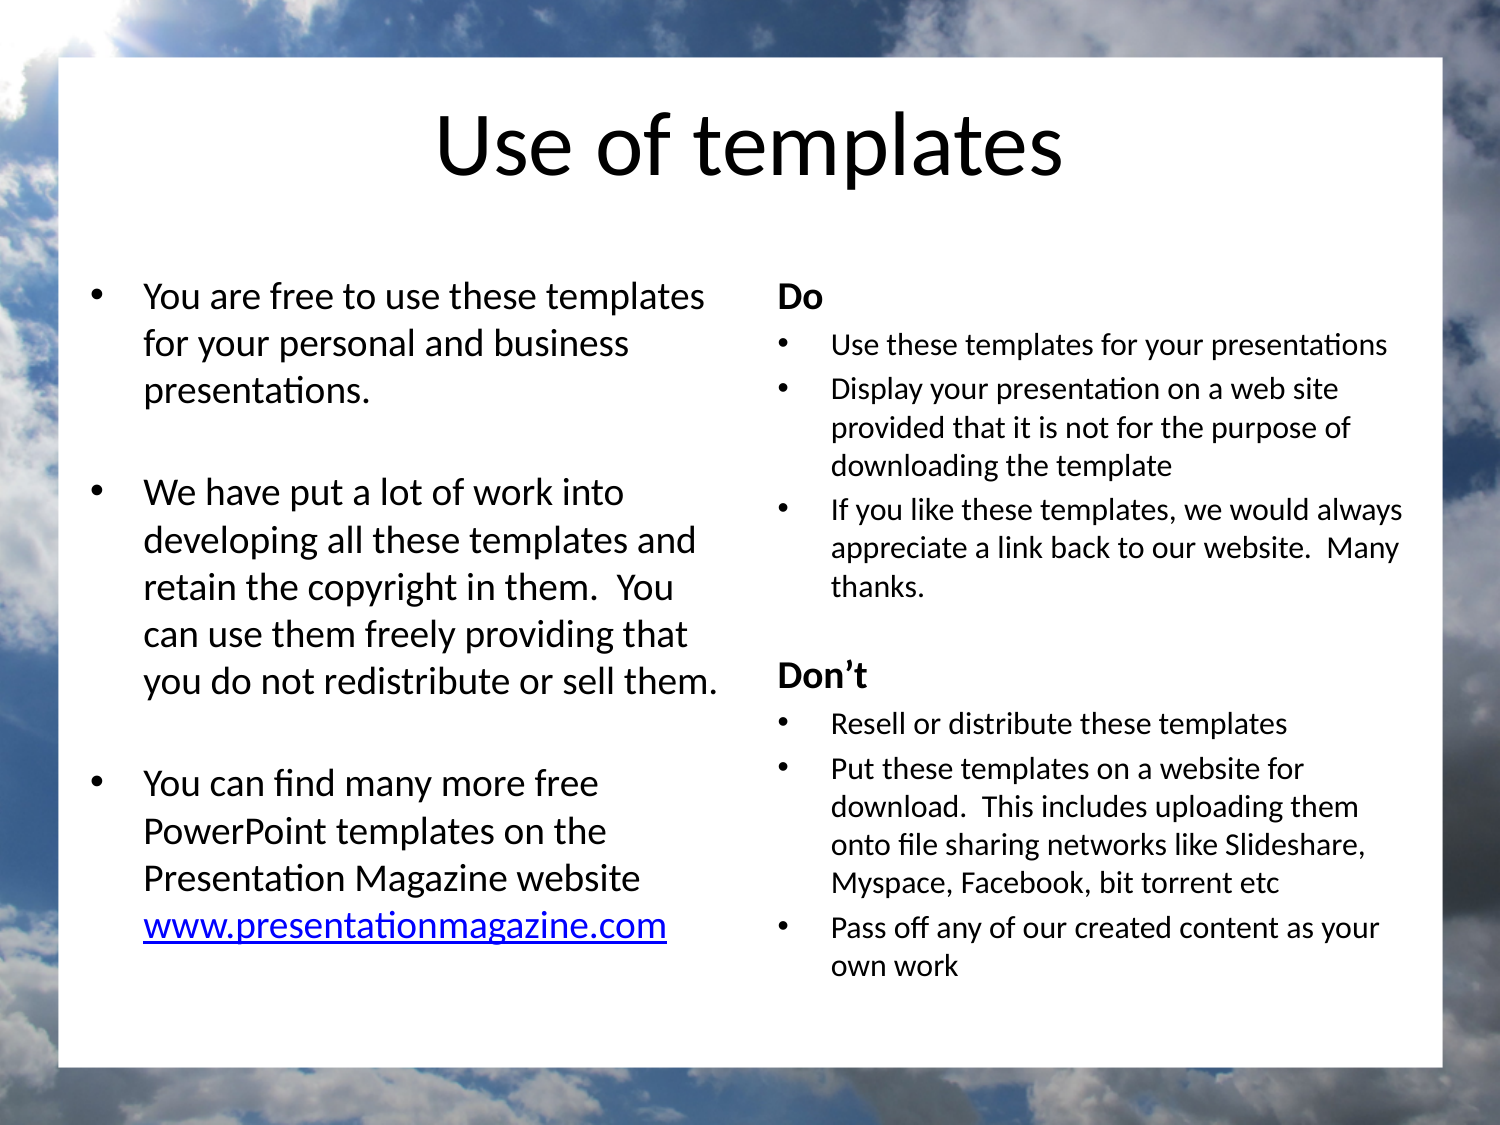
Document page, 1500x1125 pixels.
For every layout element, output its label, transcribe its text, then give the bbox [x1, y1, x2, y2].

list Do Use these templates for your presentations Display your presentation on a web site provided that it is not for the purpose of downloading the template If you like these templates, we would always appreciate a link back to our website. Many thanks. Don’t Resell or distribute these templates Put these templates on a website for download. This includes uploading them onto file sharing networks like Slideshare, Myspace, Facebook, bit torrent etc Pass off any of our created content as your own work [762, 262, 1425, 1005]
title Use of templates [75, 45, 1425, 233]
list You are free to use these templates for your personal and business presentations. We have put a lot of work into developing all these templates and retain the copyright in them. You can use them freely providing that you do not redistribute or sell them. You can find many more free PowerPoint templates on the Presentation Magazine website www.presentationmagazine.com [75, 262, 738, 1005]
picture [0, 0, 1500, 1125]
